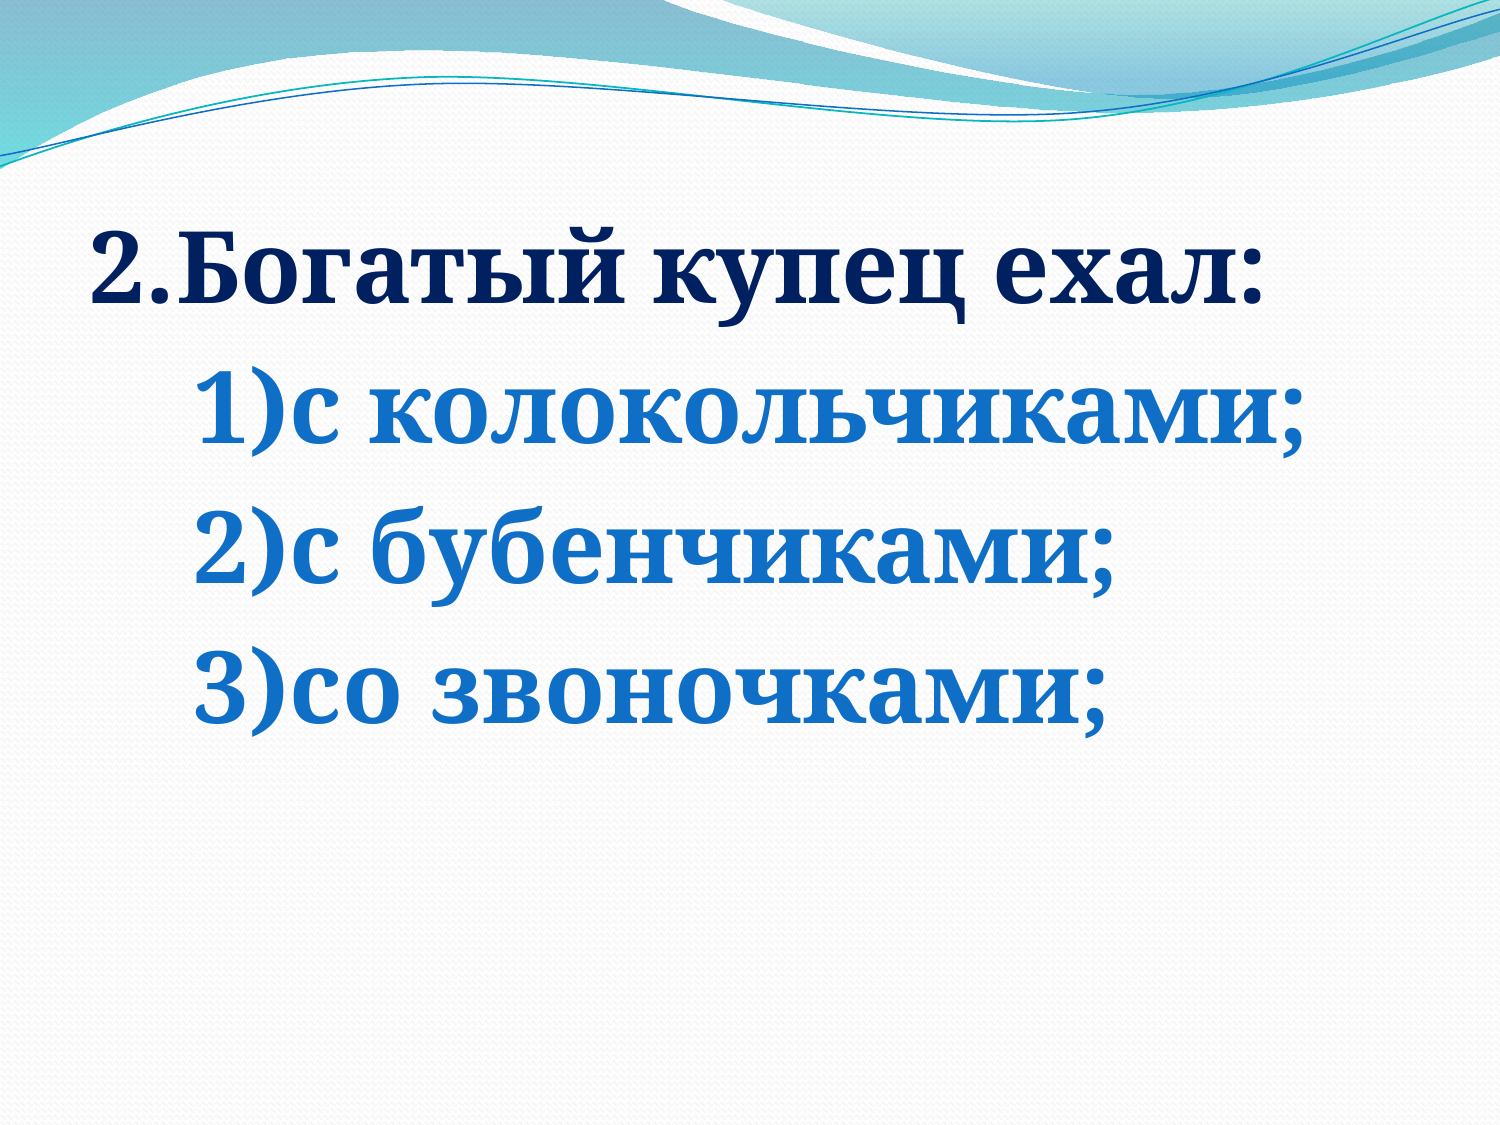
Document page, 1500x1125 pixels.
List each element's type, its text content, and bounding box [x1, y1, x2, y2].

list 2.Богатый купец ехал: 1)с колокольчиками; 2)с бубенчиками; 3)со звоночками; [75, 196, 1425, 1038]
